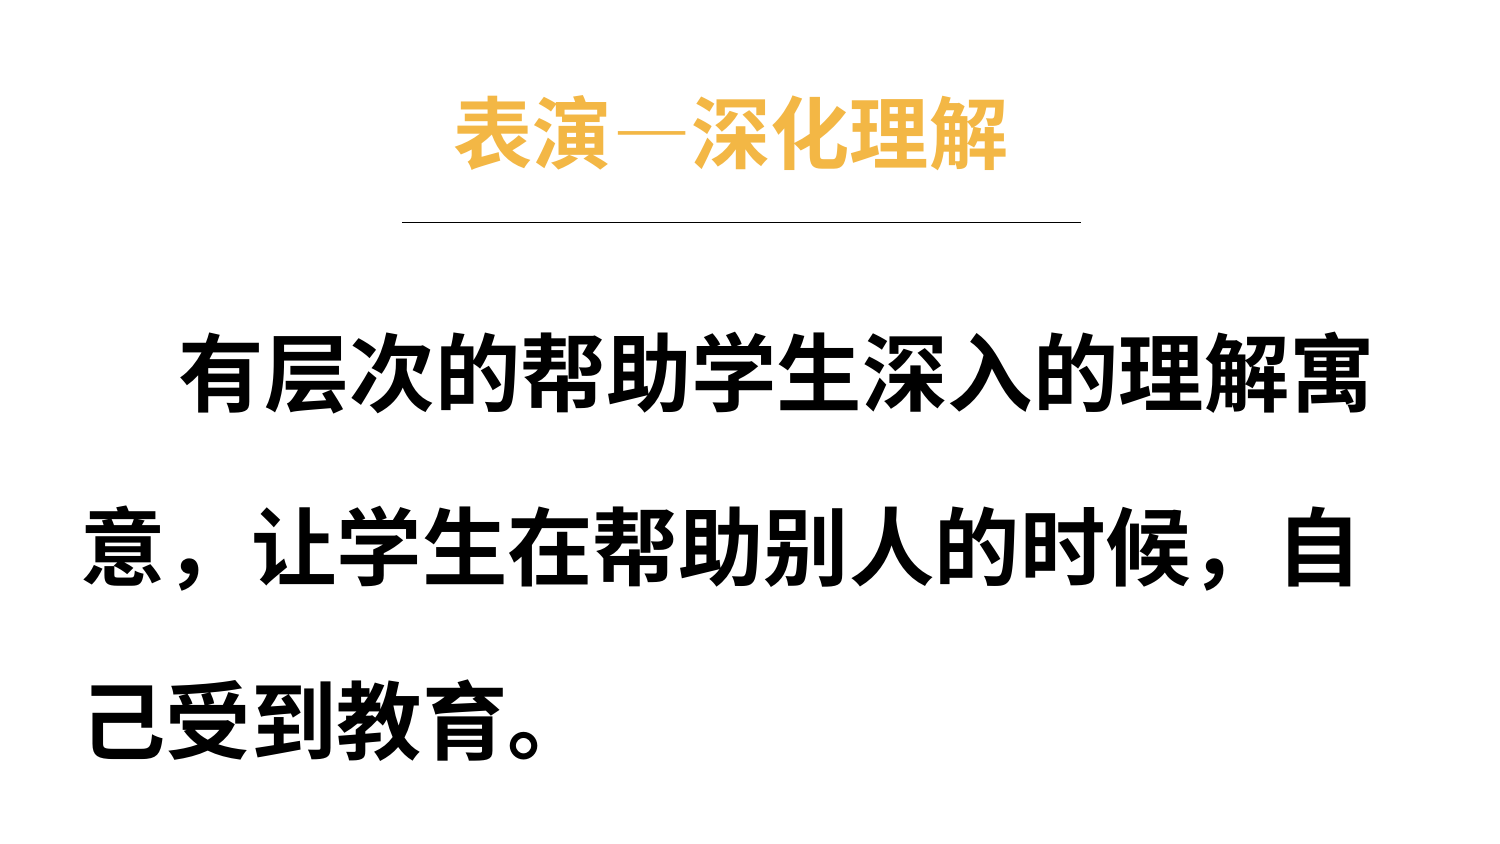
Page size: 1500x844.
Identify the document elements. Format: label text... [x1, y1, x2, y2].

text_box 有层次的帮助学生深入的理解寓意，让学生在帮助别人的时候，自己受到教育。 [69, 242, 1431, 777]
text_box 表演—深化理解 [442, 78, 1041, 186]
